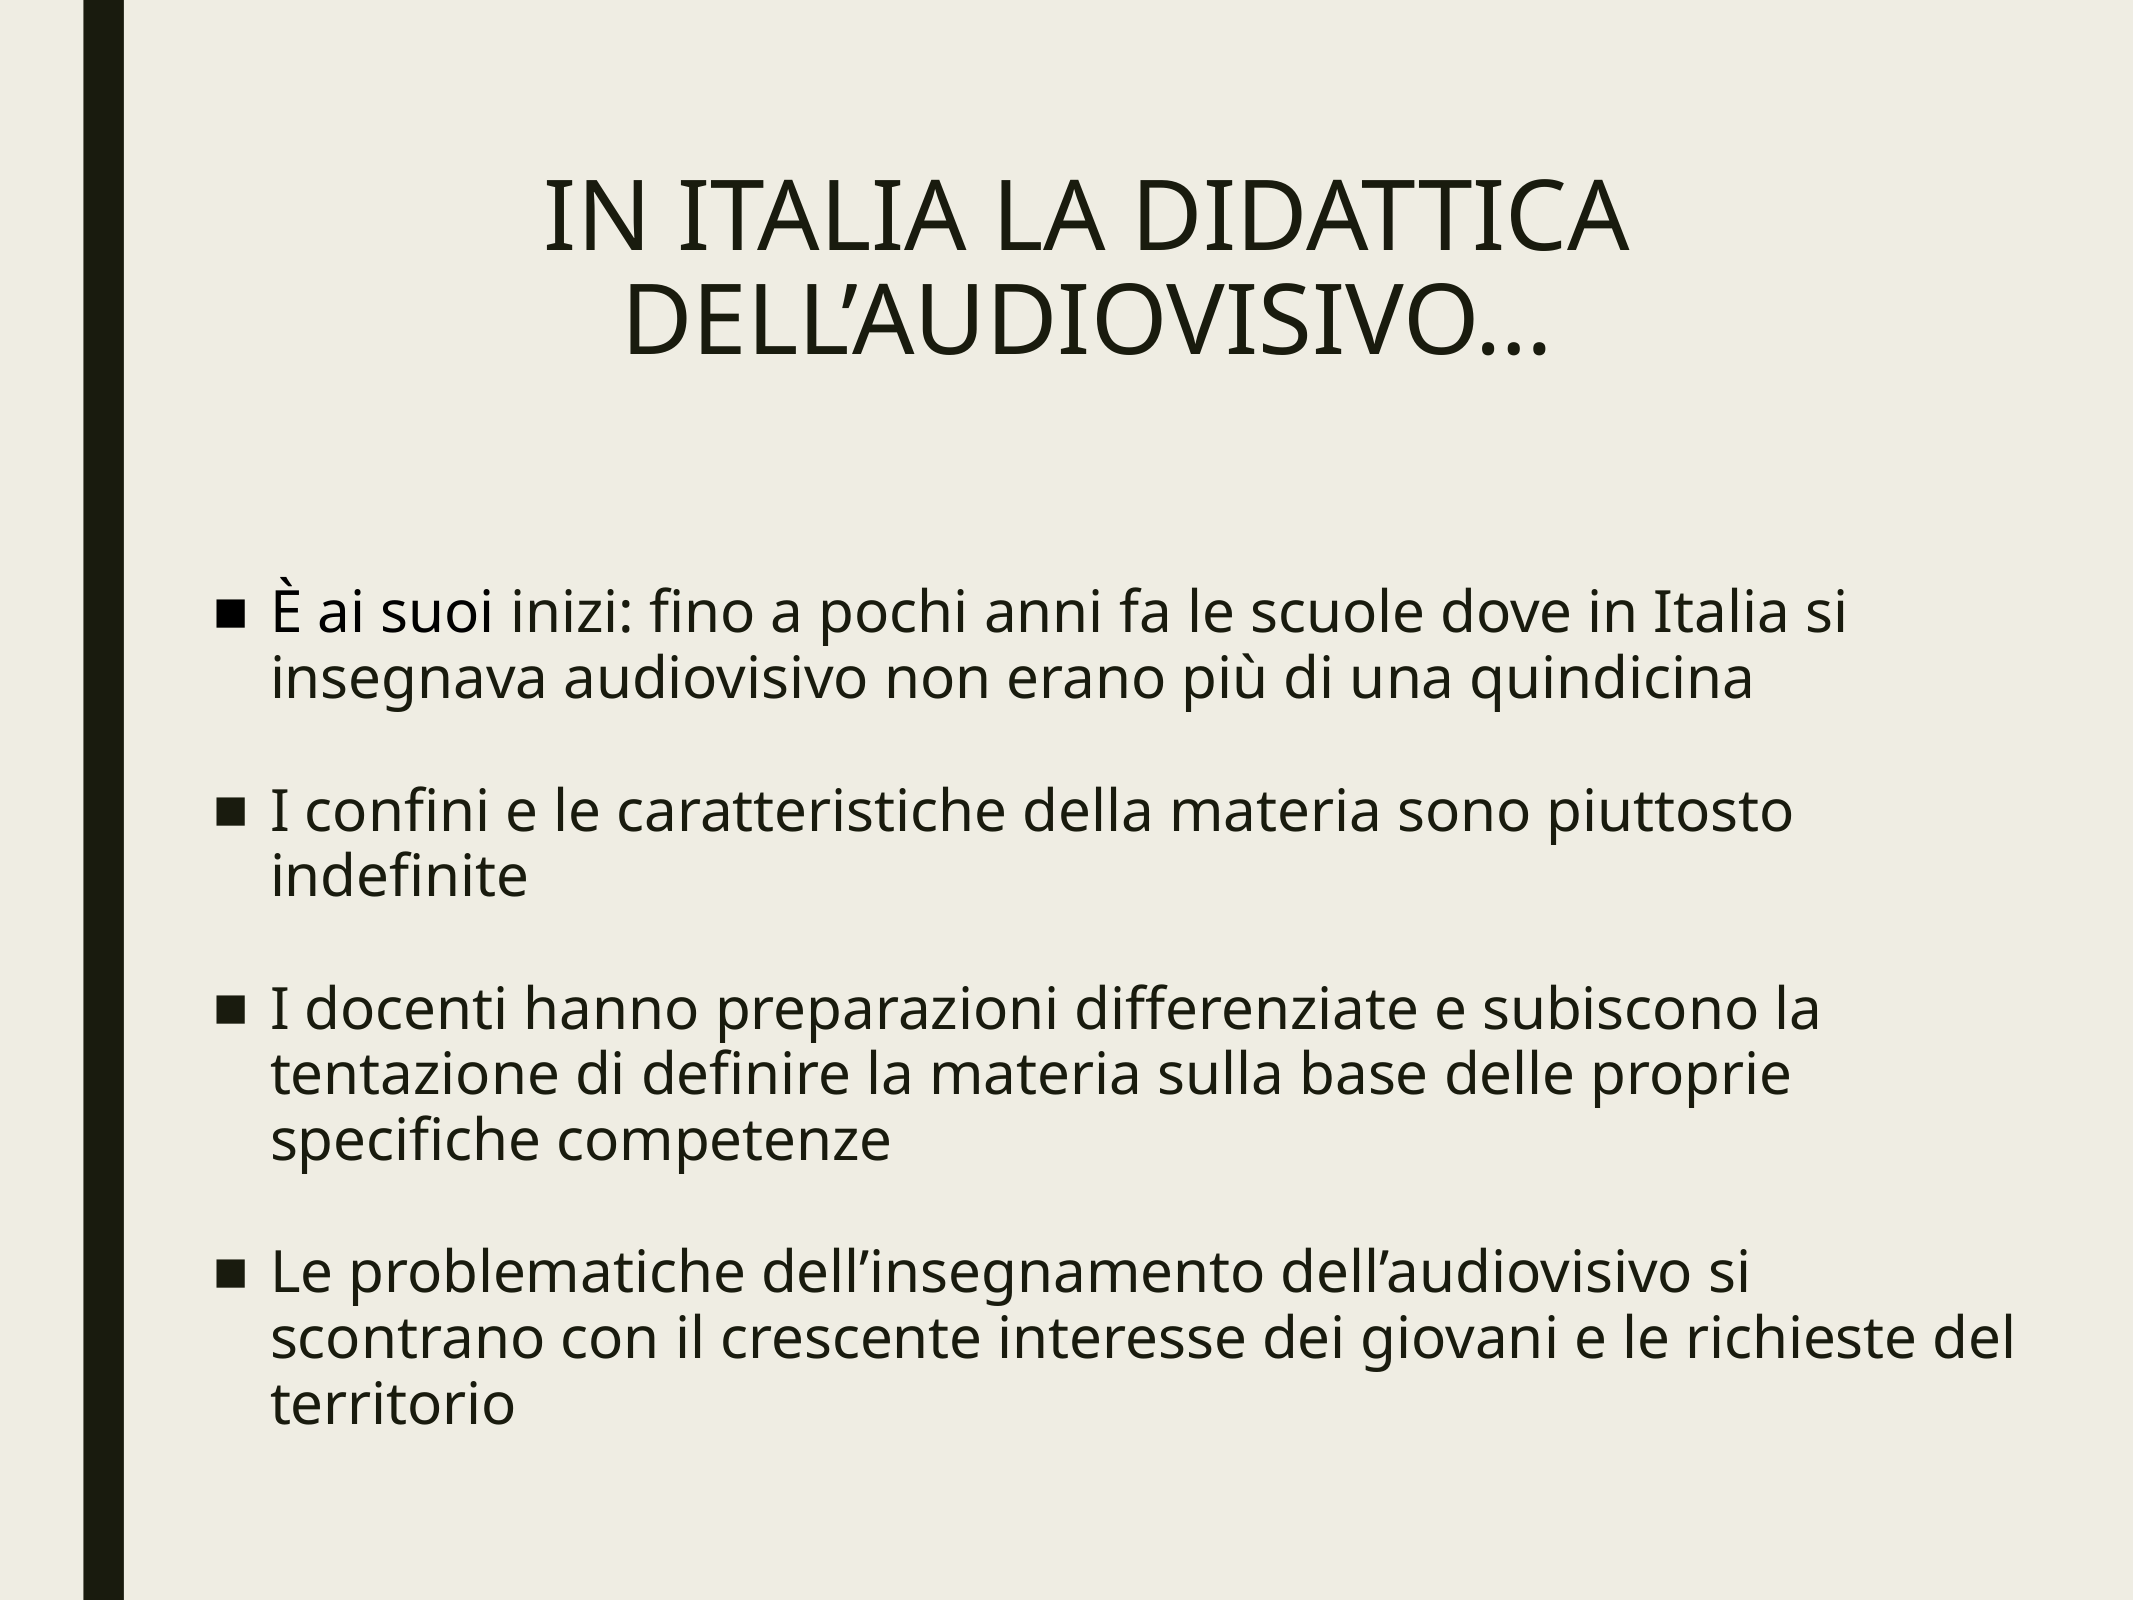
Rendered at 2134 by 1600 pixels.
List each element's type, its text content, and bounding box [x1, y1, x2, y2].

title IN ITALIA LA DIDATTICA DELL’AUDIOVISIVO… [176, 158, 1999, 412]
list È ai suoi inizi: fino a pochi anni fa le scuole dove in Italia si insegnava audiovisivo non erano più di una quindicina I confini e le caratteristiche della materia sono piuttosto indefinite I docenti hanno preparazioni differenziate e subiscono la tentazione di definire la materia sulla base delle proprie specifiche competenze Le problematiche dell’insegnamento dell’audiovisivo si scontrano con il crescente interesse dei giovani e le richieste del territorio [205, 435, 2028, 1390]
